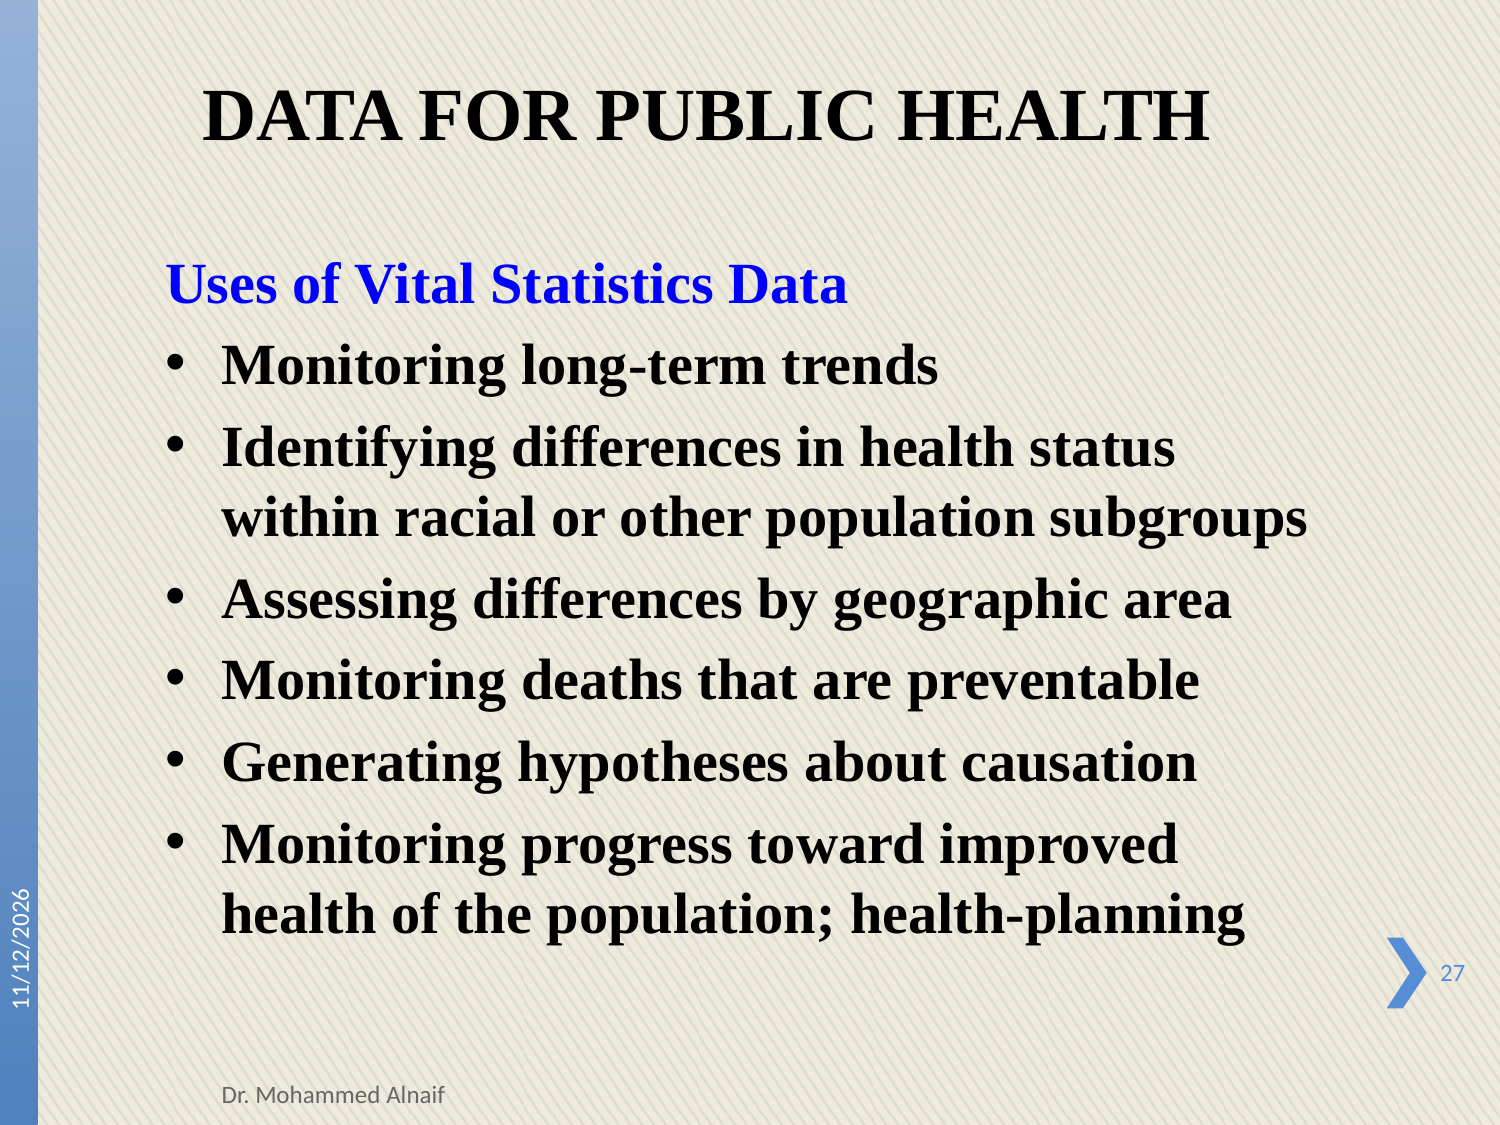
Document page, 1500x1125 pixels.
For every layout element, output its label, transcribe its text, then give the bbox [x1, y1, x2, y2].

footer Dr. Mohammed Alnaif [206, 1074, 1382, 1113]
slide_number 27 [1425, 941, 1488, 1002]
title DATA FOR PUBLIC HEALTH [187, 50, 1263, 163]
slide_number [0, 594, 38, 1026]
list Uses of Vital Statistics Data Monitoring long-term trends Identifying differences in health status within racial or other population subgroups Assessing differences by geographic area Monitoring deaths that are preventable Generating hypotheses about causation Monitoring progress toward improved health of the population; health-planning [150, 237, 1338, 988]
